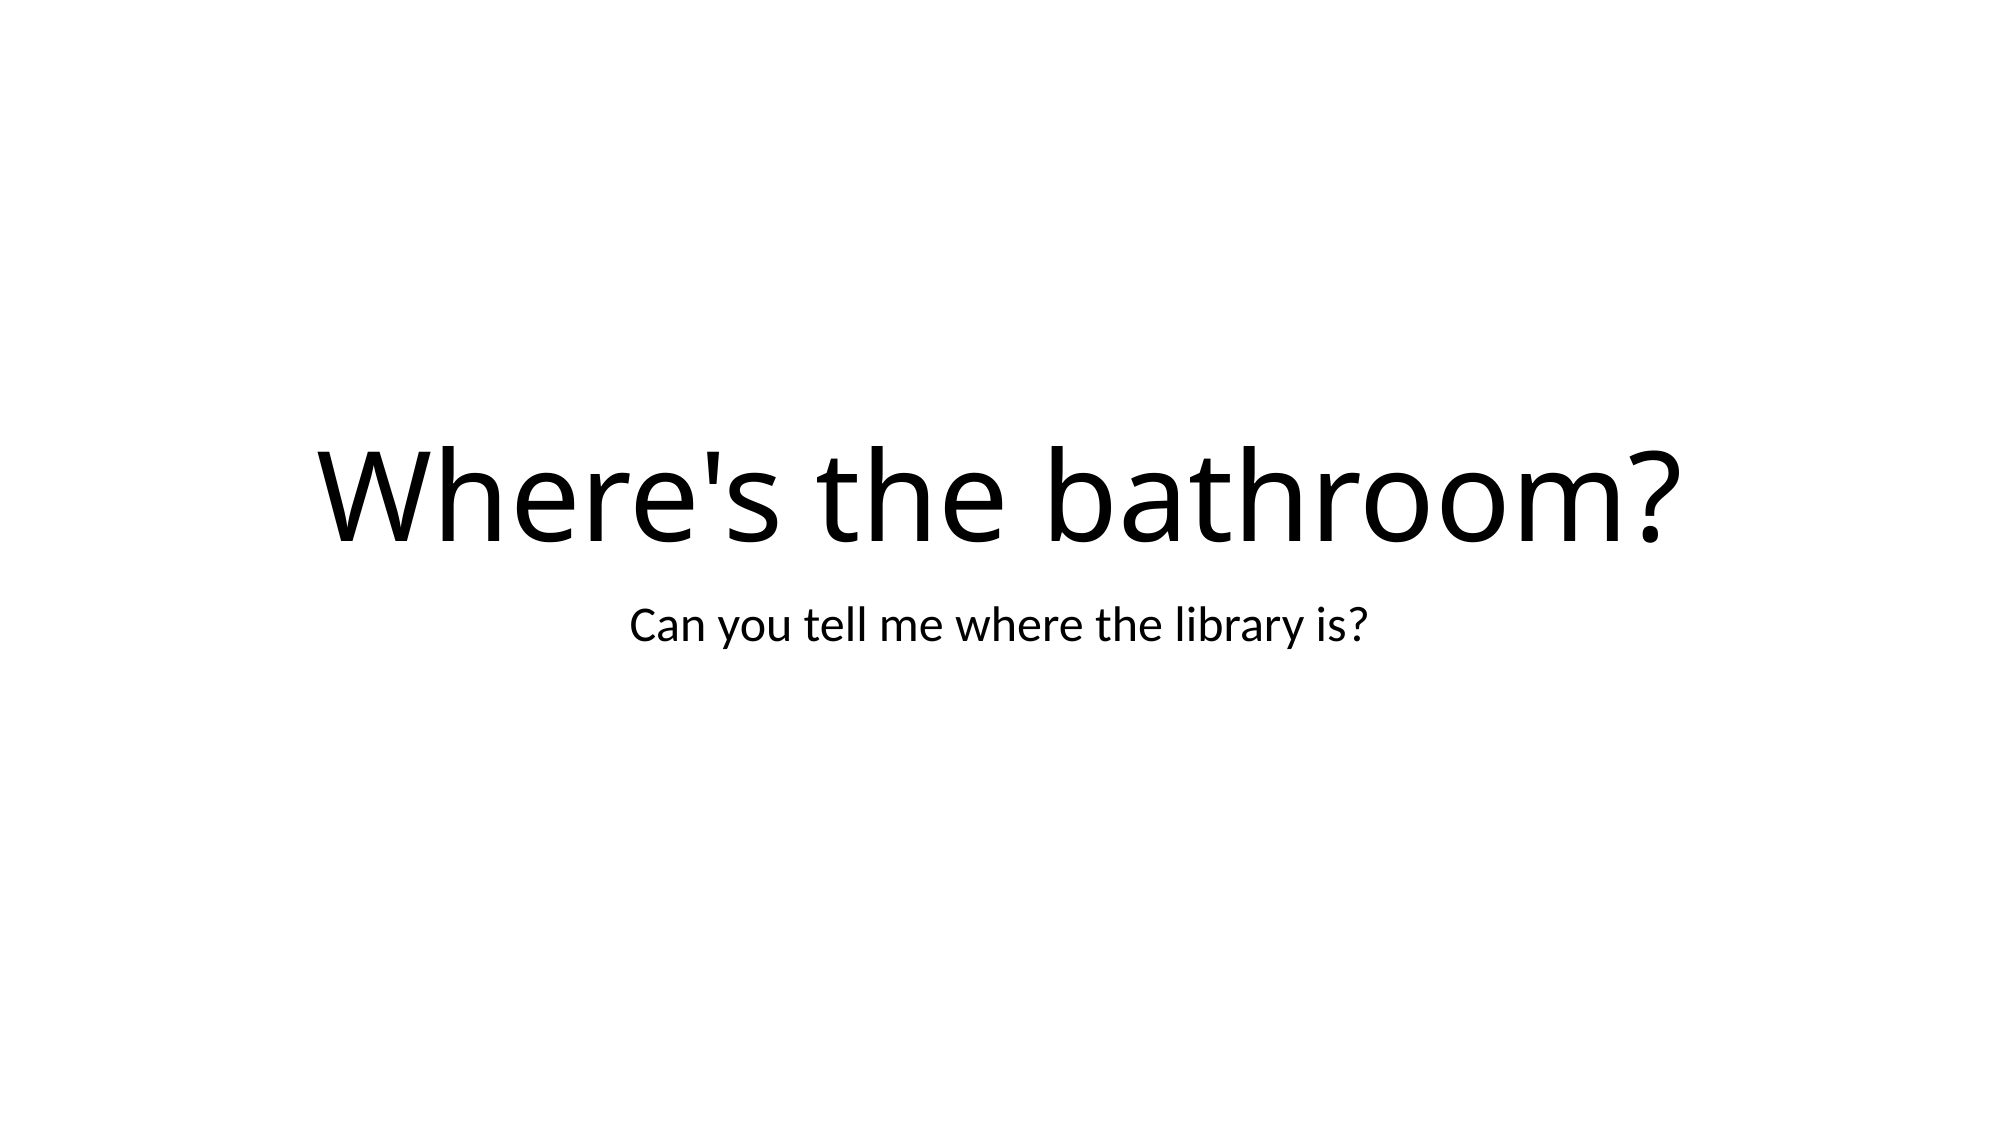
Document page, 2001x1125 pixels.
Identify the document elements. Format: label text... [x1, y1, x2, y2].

subtitle Can you tell me where the library is? [249, 590, 1750, 863]
title Where's the bathroom? [249, 184, 1750, 576]
